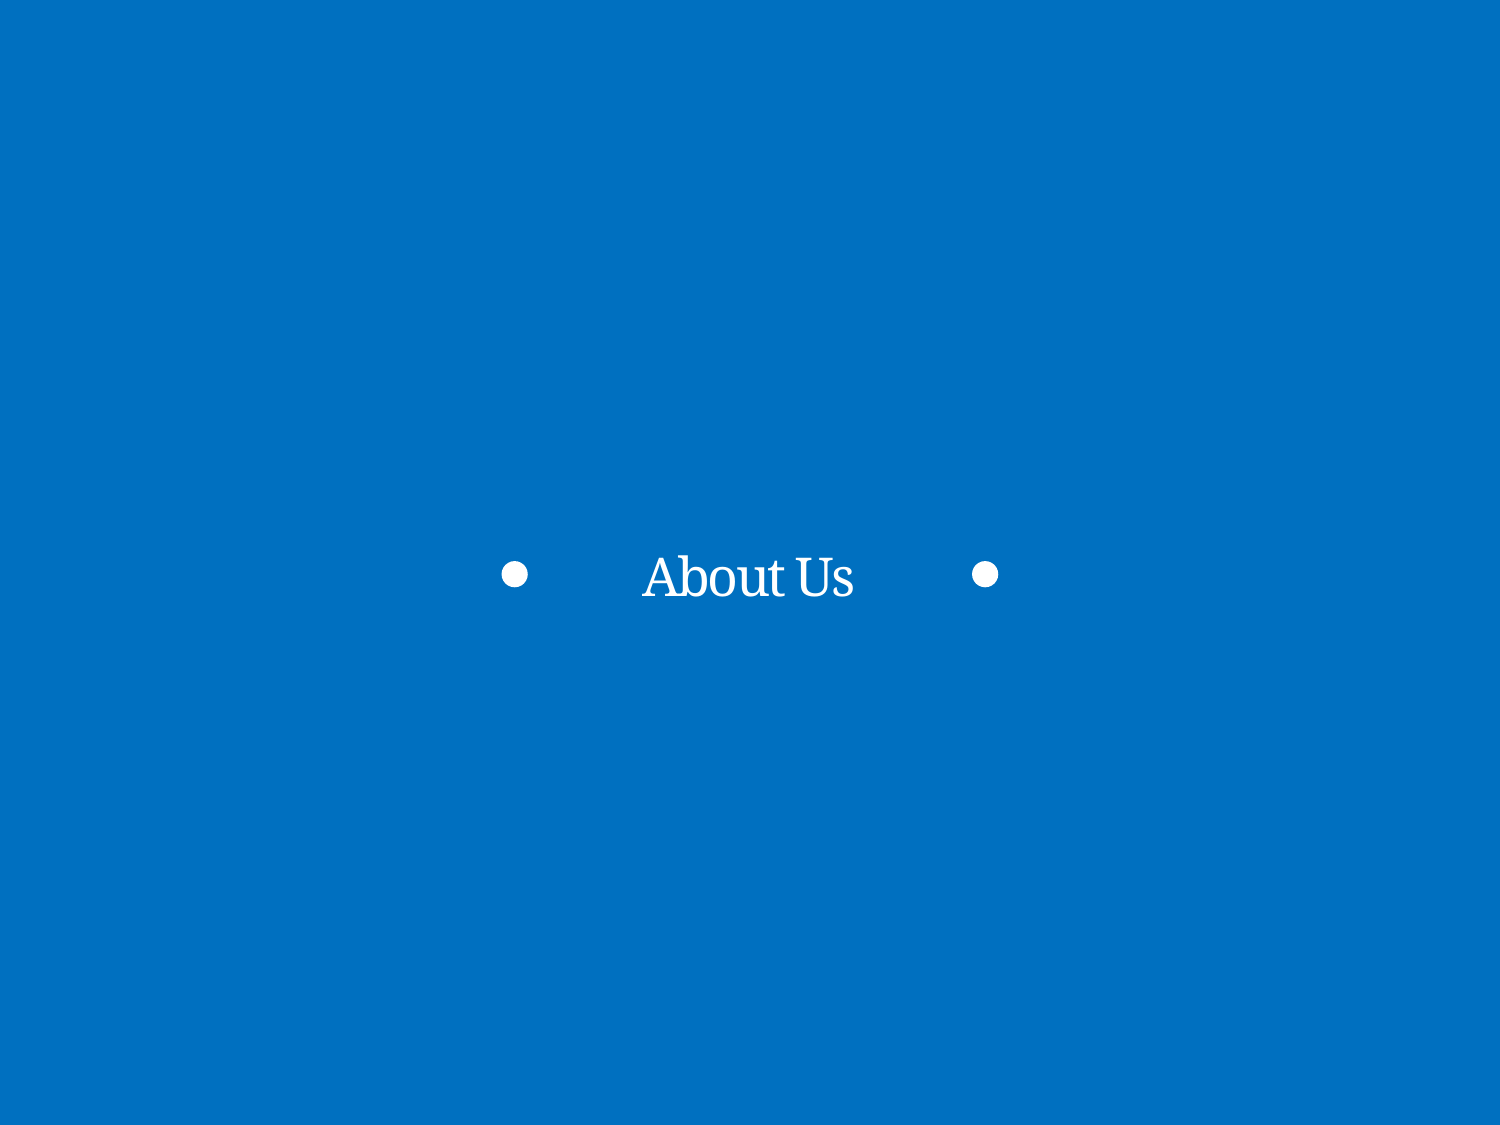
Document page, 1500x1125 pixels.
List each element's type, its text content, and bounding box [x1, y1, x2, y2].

list About Us [532, 538, 966, 616]
